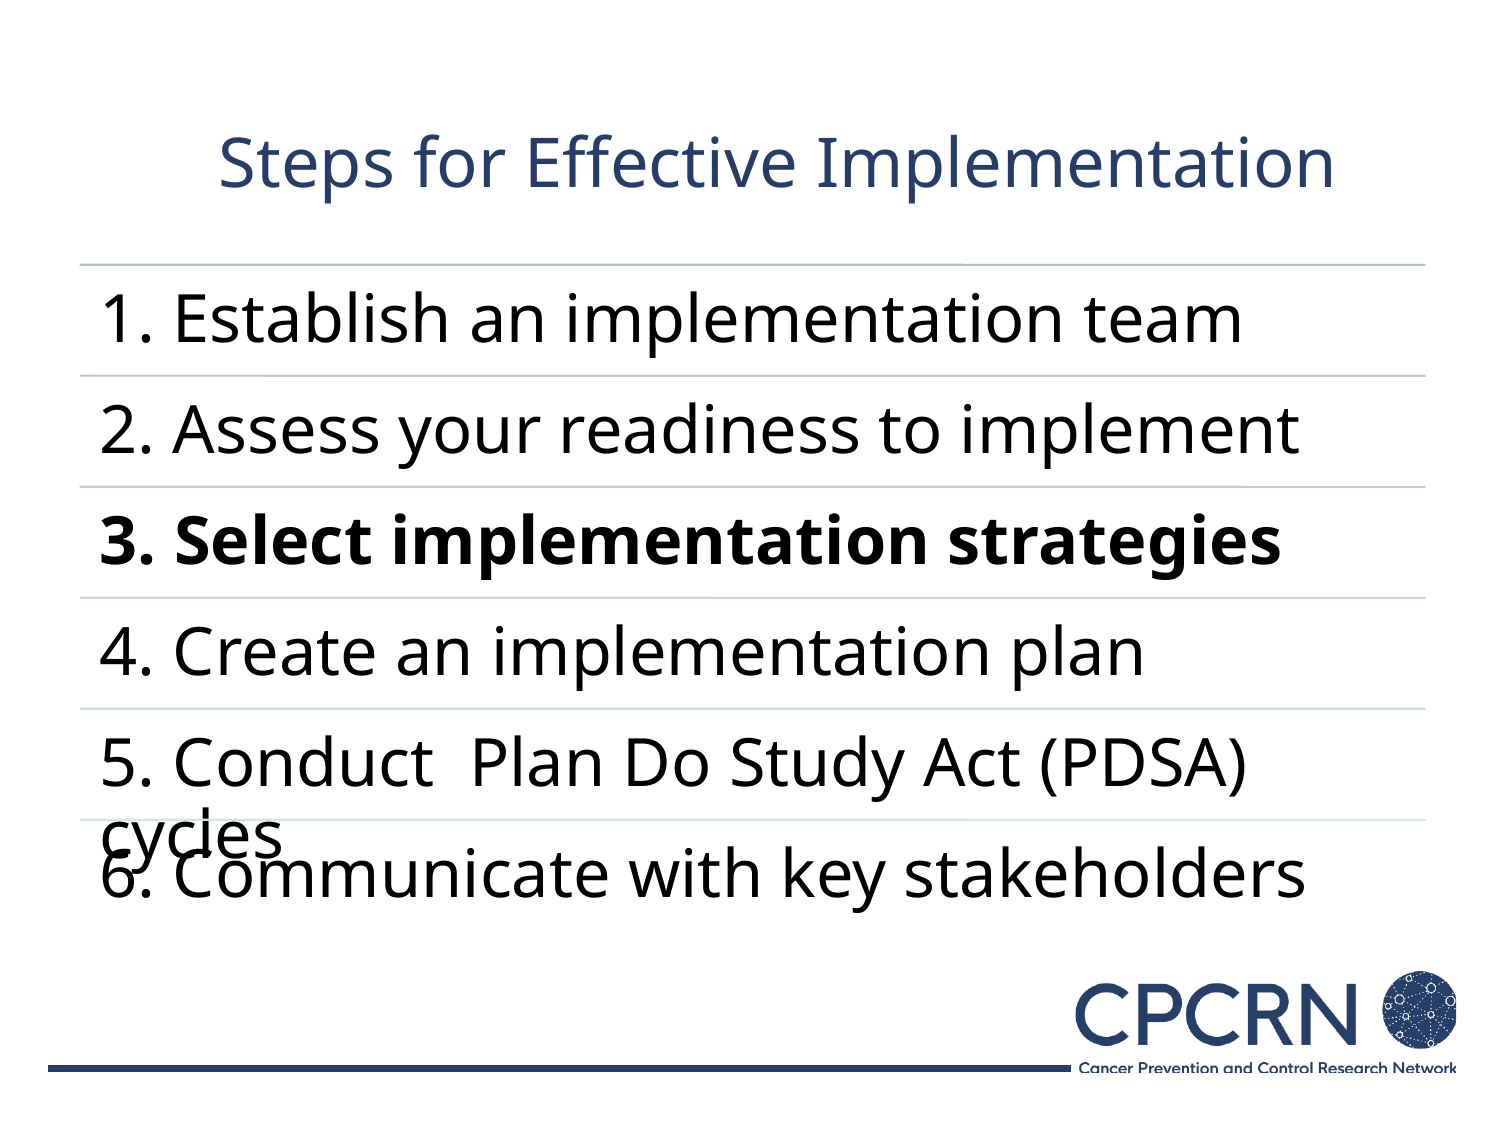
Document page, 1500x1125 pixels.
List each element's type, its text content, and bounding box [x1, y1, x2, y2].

title Steps for Effective Implementation [203, 46, 1359, 263]
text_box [79, 264, 1426, 932]
